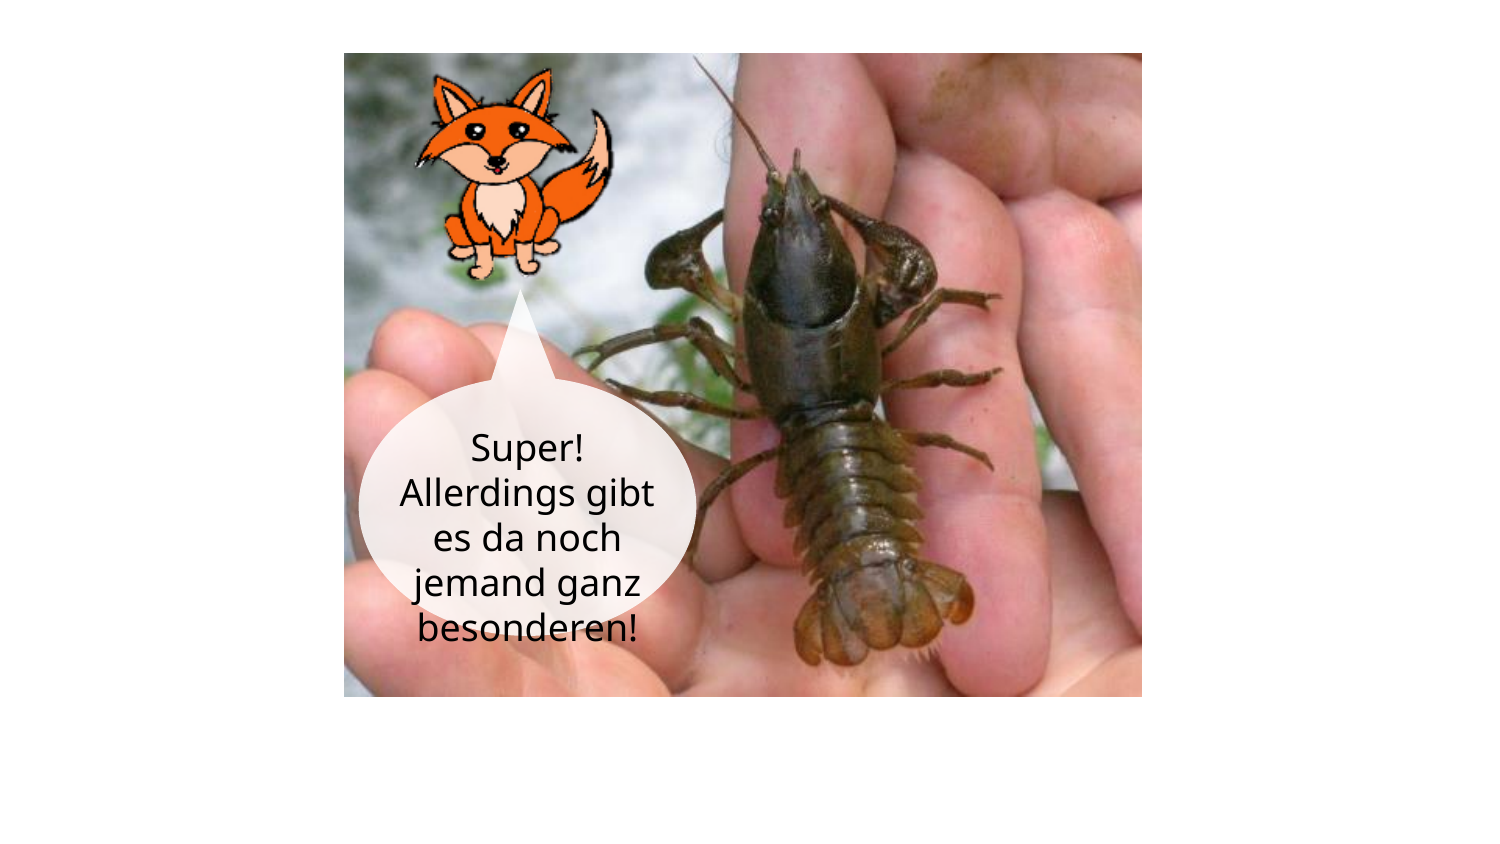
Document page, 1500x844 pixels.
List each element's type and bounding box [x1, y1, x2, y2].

text_box [344, 53, 1142, 697]
